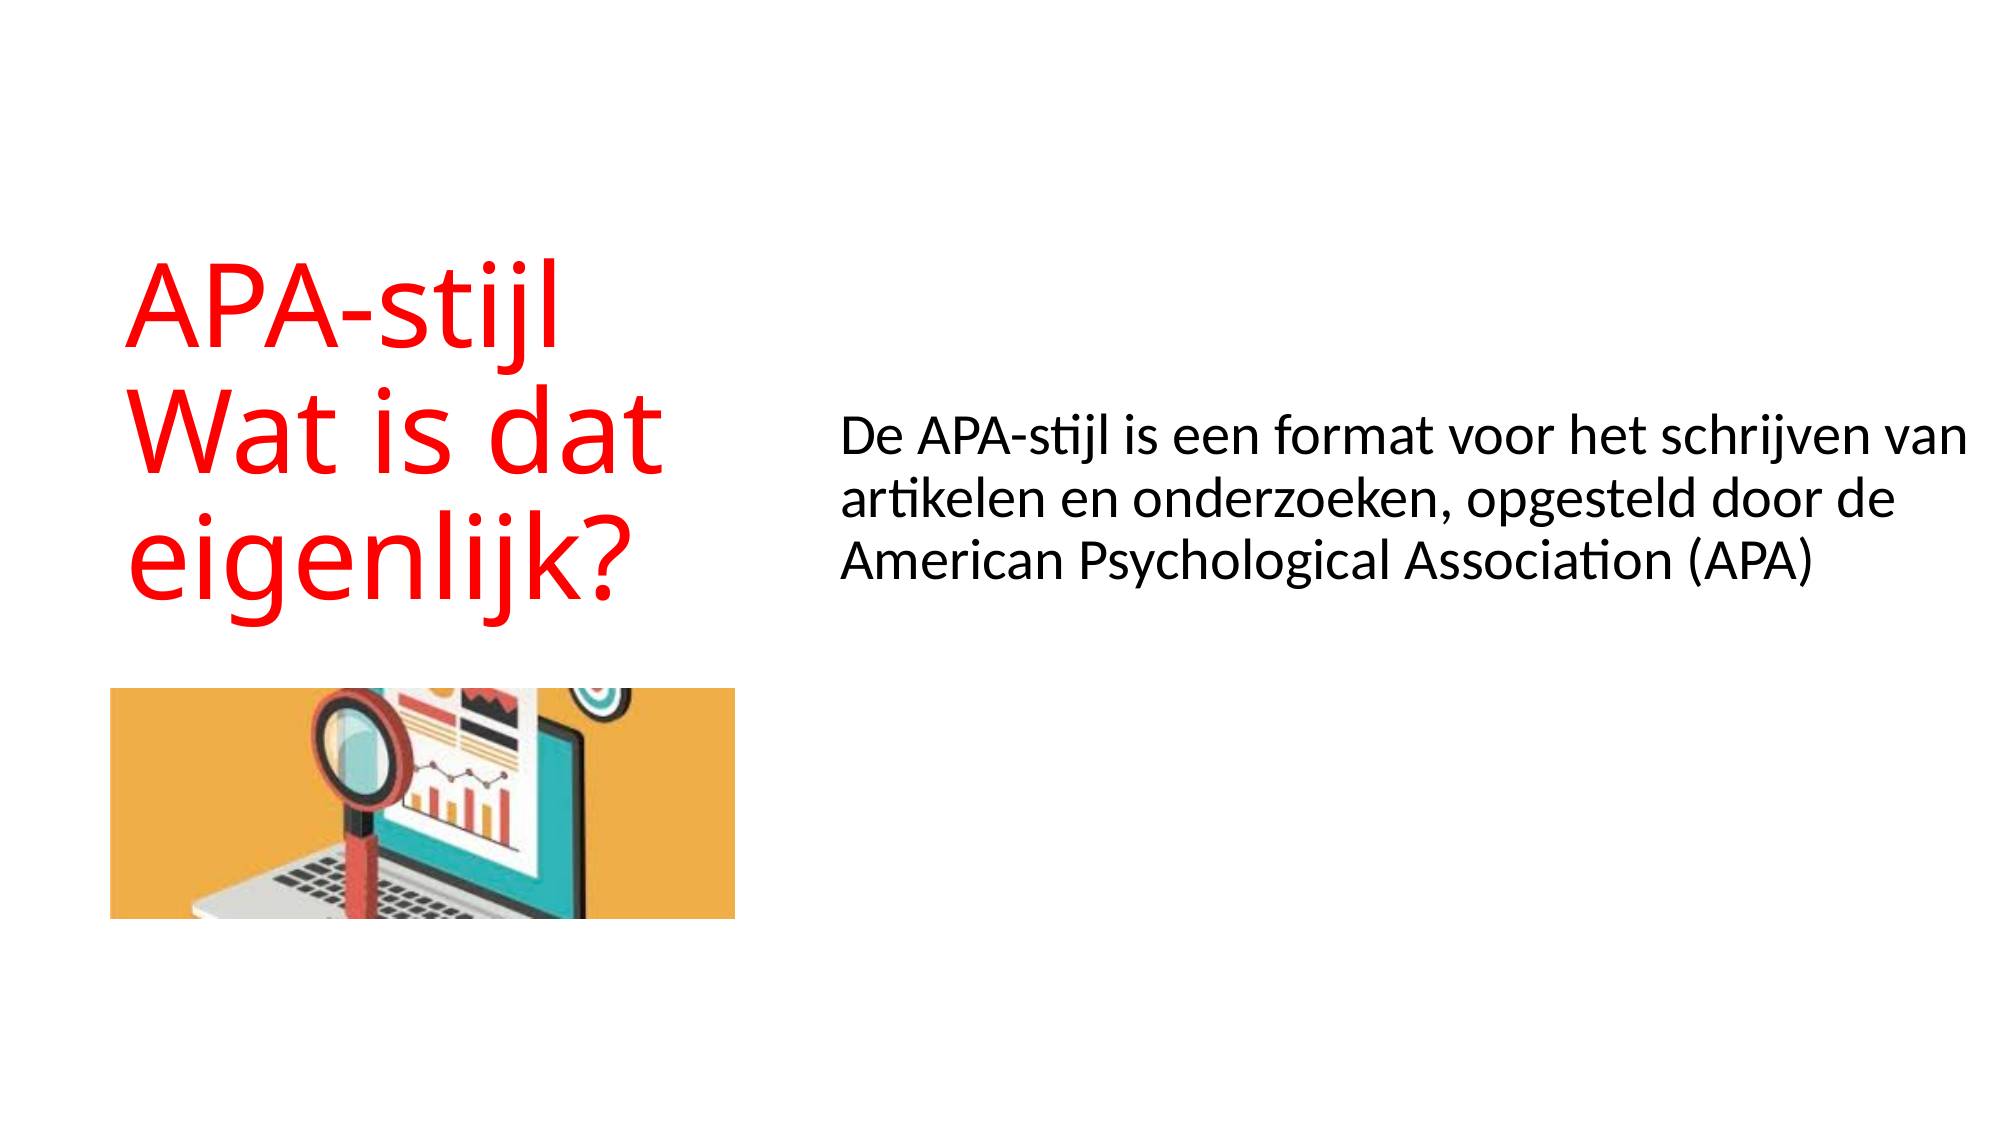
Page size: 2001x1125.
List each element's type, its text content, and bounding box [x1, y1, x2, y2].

title APA-stijl Wat is dat eigenlijk? [110, 90, 735, 688]
picture [110, 688, 735, 919]
list De APA-stijl is een format voor het schrijven van artikelen en onderzoeken, opgesteld door de American Psychological Association (APA) [825, 305, 2000, 1125]
